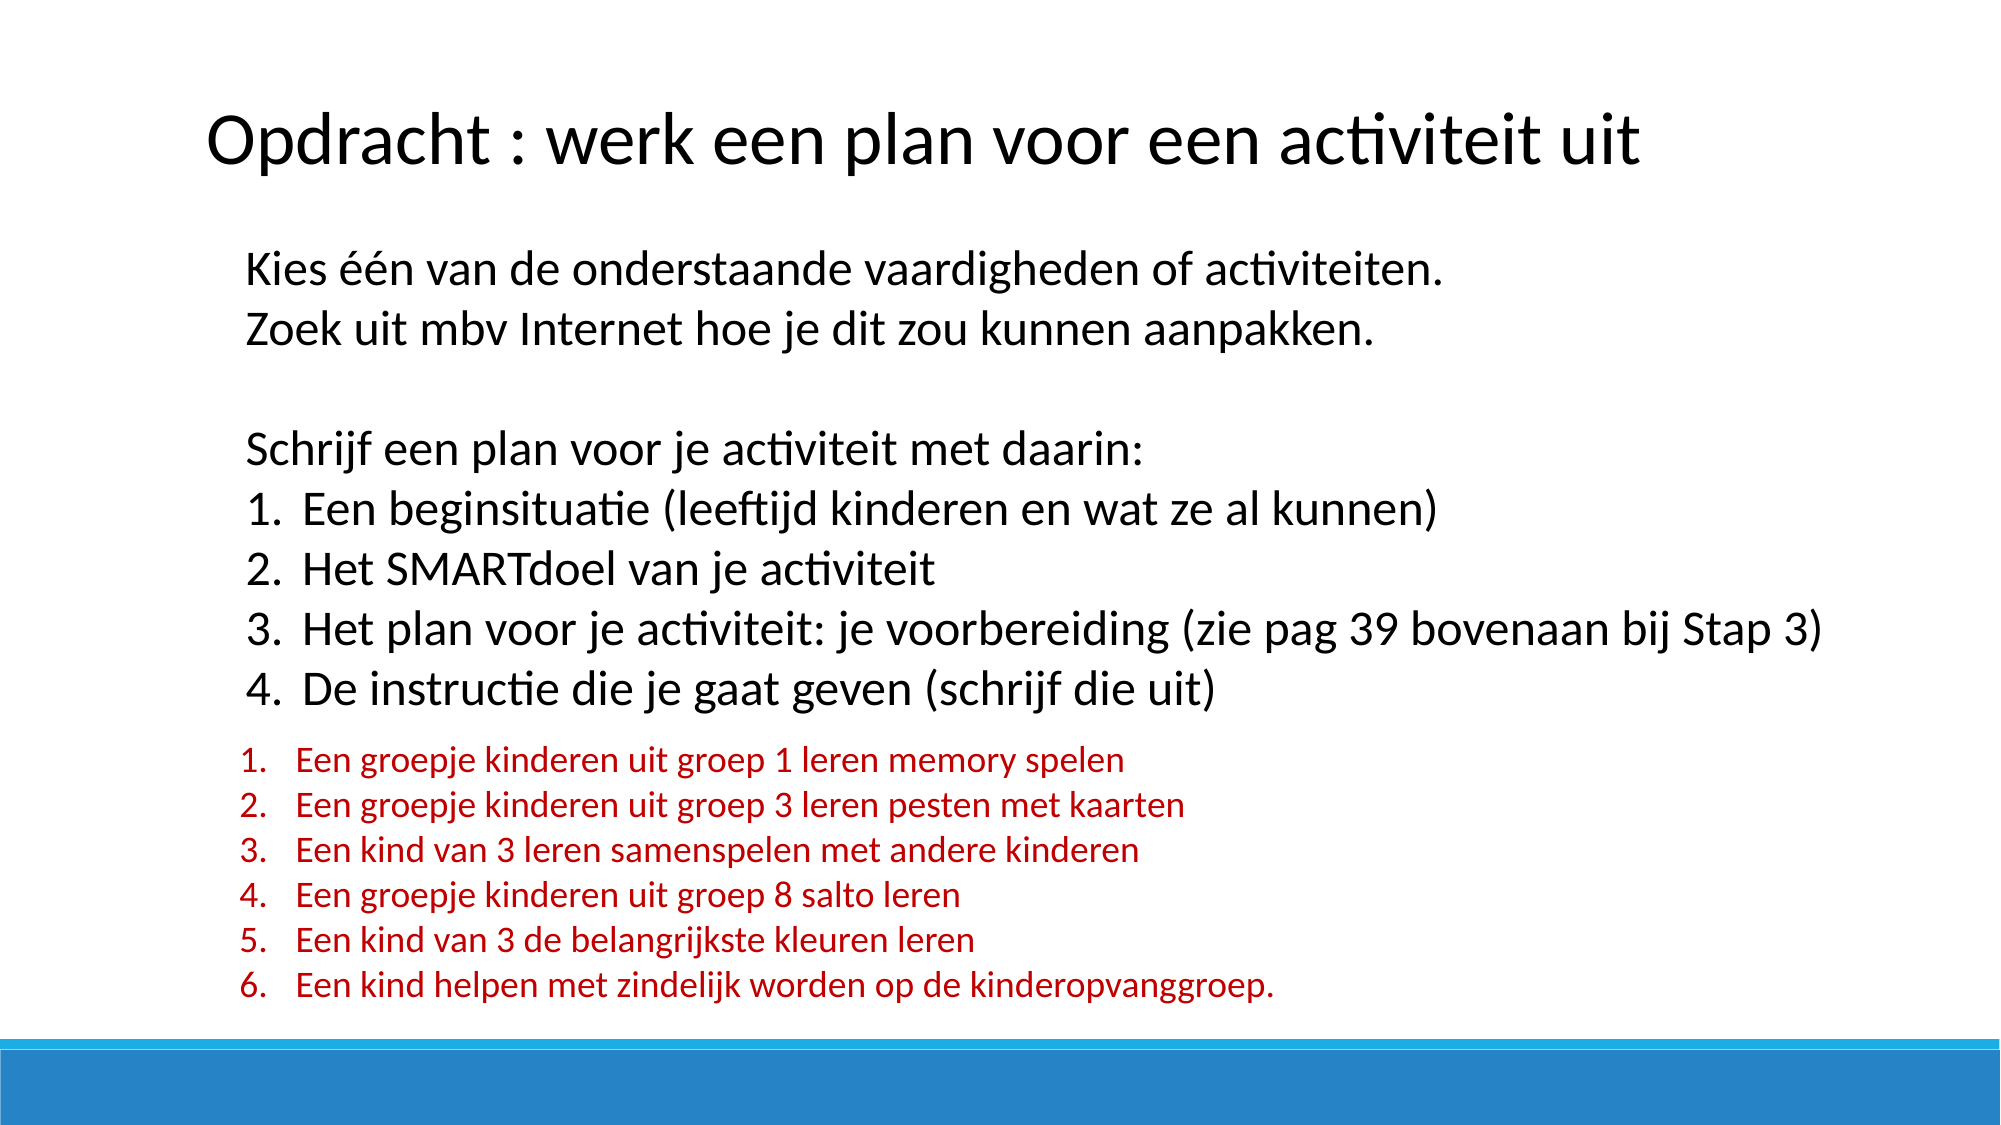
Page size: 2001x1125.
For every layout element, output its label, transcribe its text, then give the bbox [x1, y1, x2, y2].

text_box Kies één van de onderstaande vaardigheden of activiteiten. Zoek uit mbv Internet hoe je dit zou kunnen aanpakken. Schrijf een plan voor je activiteit met daarin: Een beginsituatie (leeftijd kinderen en wat ze al kunnen) Het SMARTdoel van je activiteit Het plan voor je activiteit: je voorbereiding (zie pag 39 bovenaan bij Stap 3) De instructie die je gaat geven (schrijf die uit) [230, 228, 1840, 723]
text_box Een groepje kinderen uit groep 1 leren memory spelen Een groepje kinderen uit groep 3 leren pesten met kaarten Een kind van 3 leren samenspelen met andere kinderen Een groepje kinderen uit groep 8 salto leren Een kind van 3 de belangrijkste kleuren leren Een kind helpen met zindelijk worden op de kinderopvanggroep. [224, 727, 1292, 1013]
text_box Opdracht : werk een plan voor een activiteit uit [191, 82, 1658, 187]
